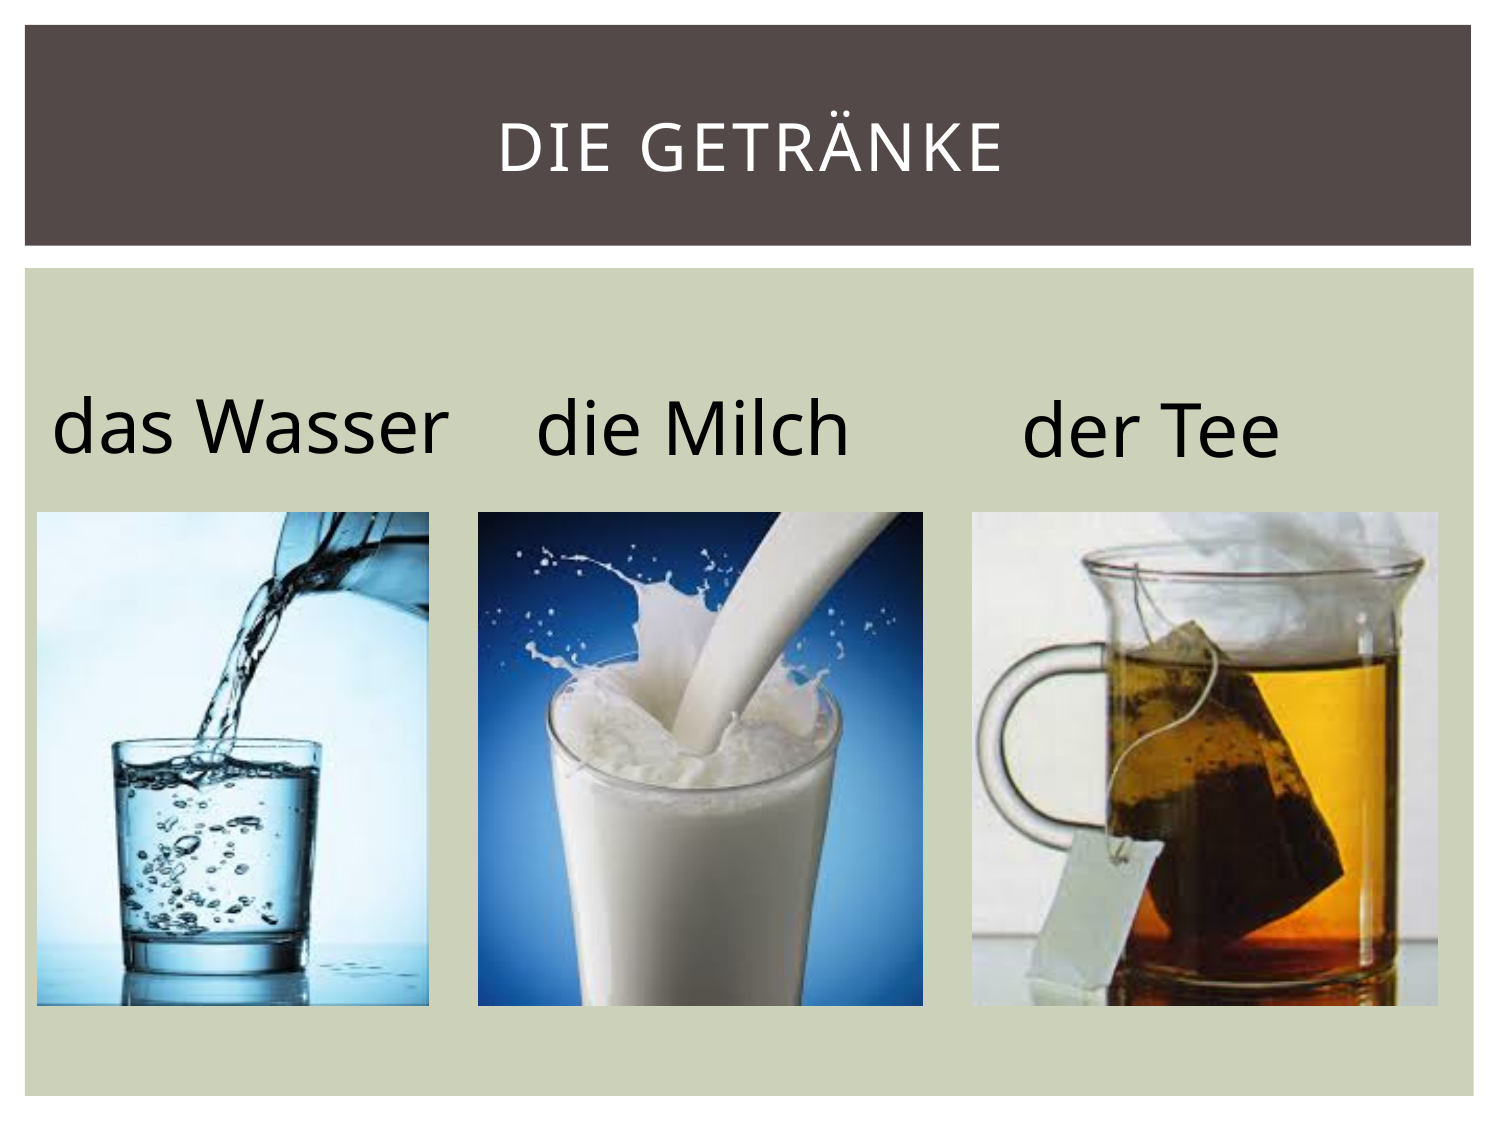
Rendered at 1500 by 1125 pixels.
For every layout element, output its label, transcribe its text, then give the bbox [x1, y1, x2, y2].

title Die getränke [62, 58, 1438, 232]
picture [36, 511, 429, 1007]
picture [972, 511, 1438, 1007]
text_box die Milch [520, 372, 868, 478]
picture [478, 511, 923, 1007]
text_box der Tee [1006, 375, 1410, 481]
text_box das Wasser [37, 370, 496, 476]
